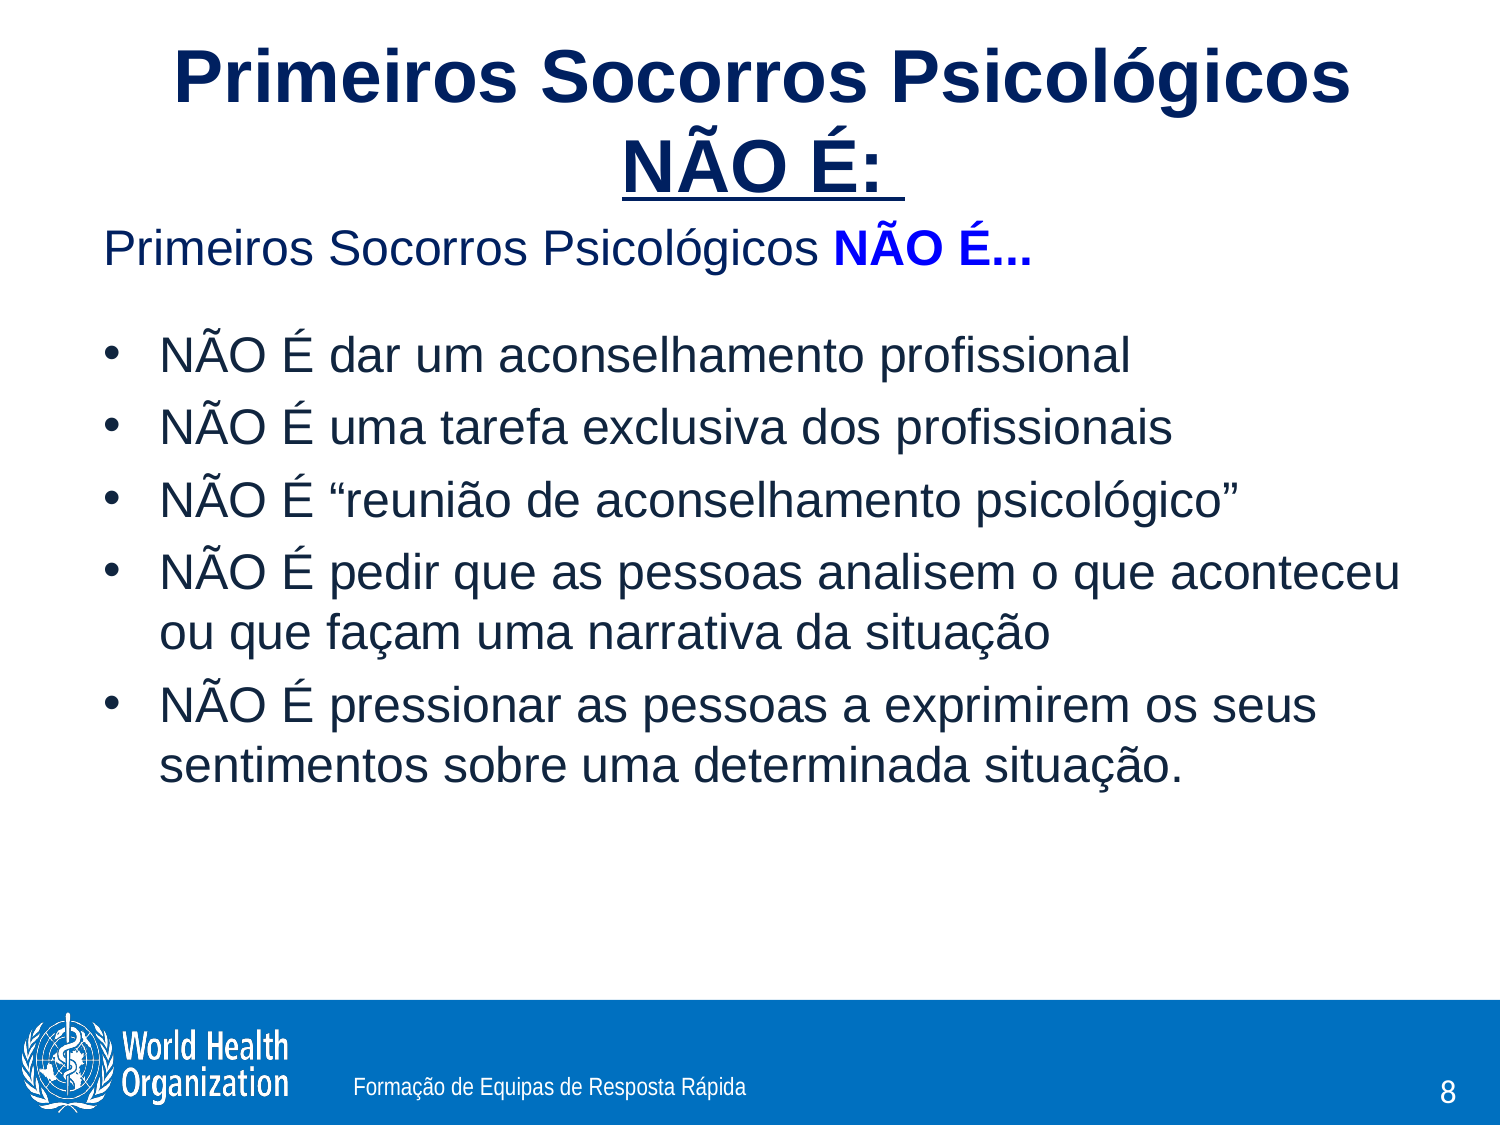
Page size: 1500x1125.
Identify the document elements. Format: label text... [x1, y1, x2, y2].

list NÃO É dar um aconselhamento profissional NÃO É uma tarefa exclusiva dos profissionais NÃO É “reunião de aconselhamento psicológico” NÃO É pedir que as pessoas analisem o que aconteceu ou que façam uma narrativa da situação NÃO É pressionar as pessoas a exprimirem os seus sentimentos sobre uma determinada situação. [88, 314, 1439, 882]
picture [21, 1012, 288, 1113]
text_box Primeiros Socorros Psicológicos NÃO É: [88, 23, 1439, 212]
text_box Primeiros Socorros Psicológicos NÃO É... [88, 212, 1075, 283]
